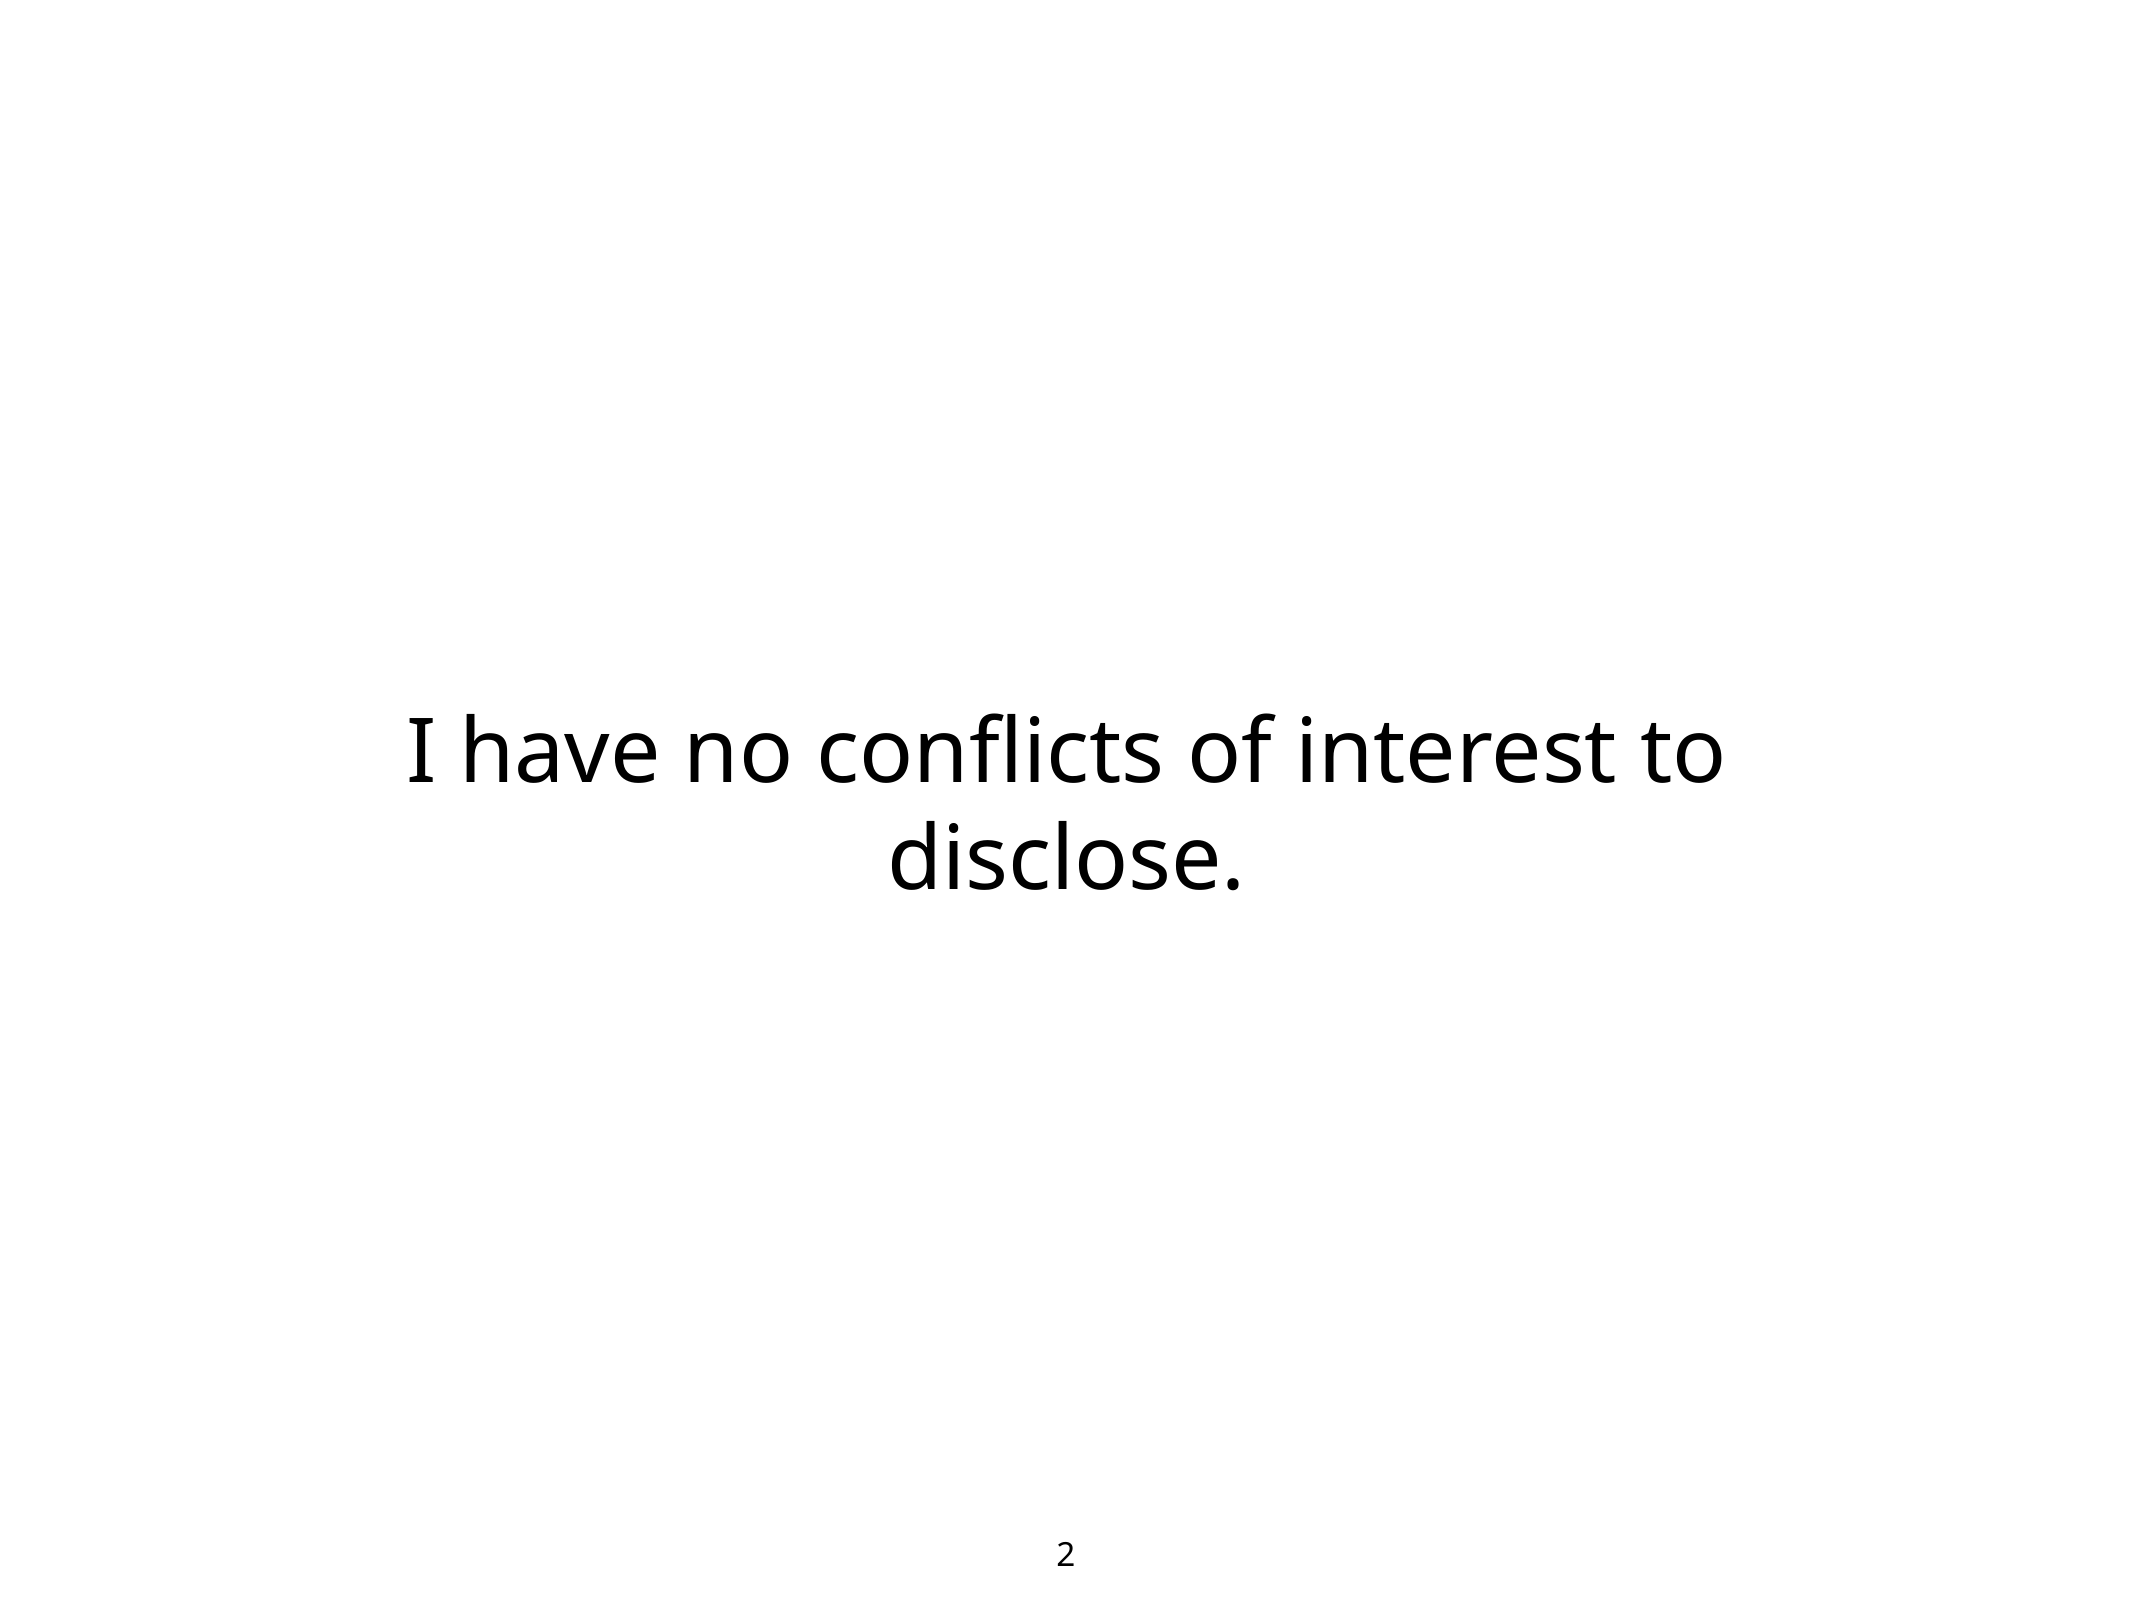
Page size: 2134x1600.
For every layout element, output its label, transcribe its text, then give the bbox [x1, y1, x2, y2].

title I have no conflicts of interest to disclose. [207, 528, 1926, 1072]
slide_number 2 [1046, 1524, 1086, 1579]
